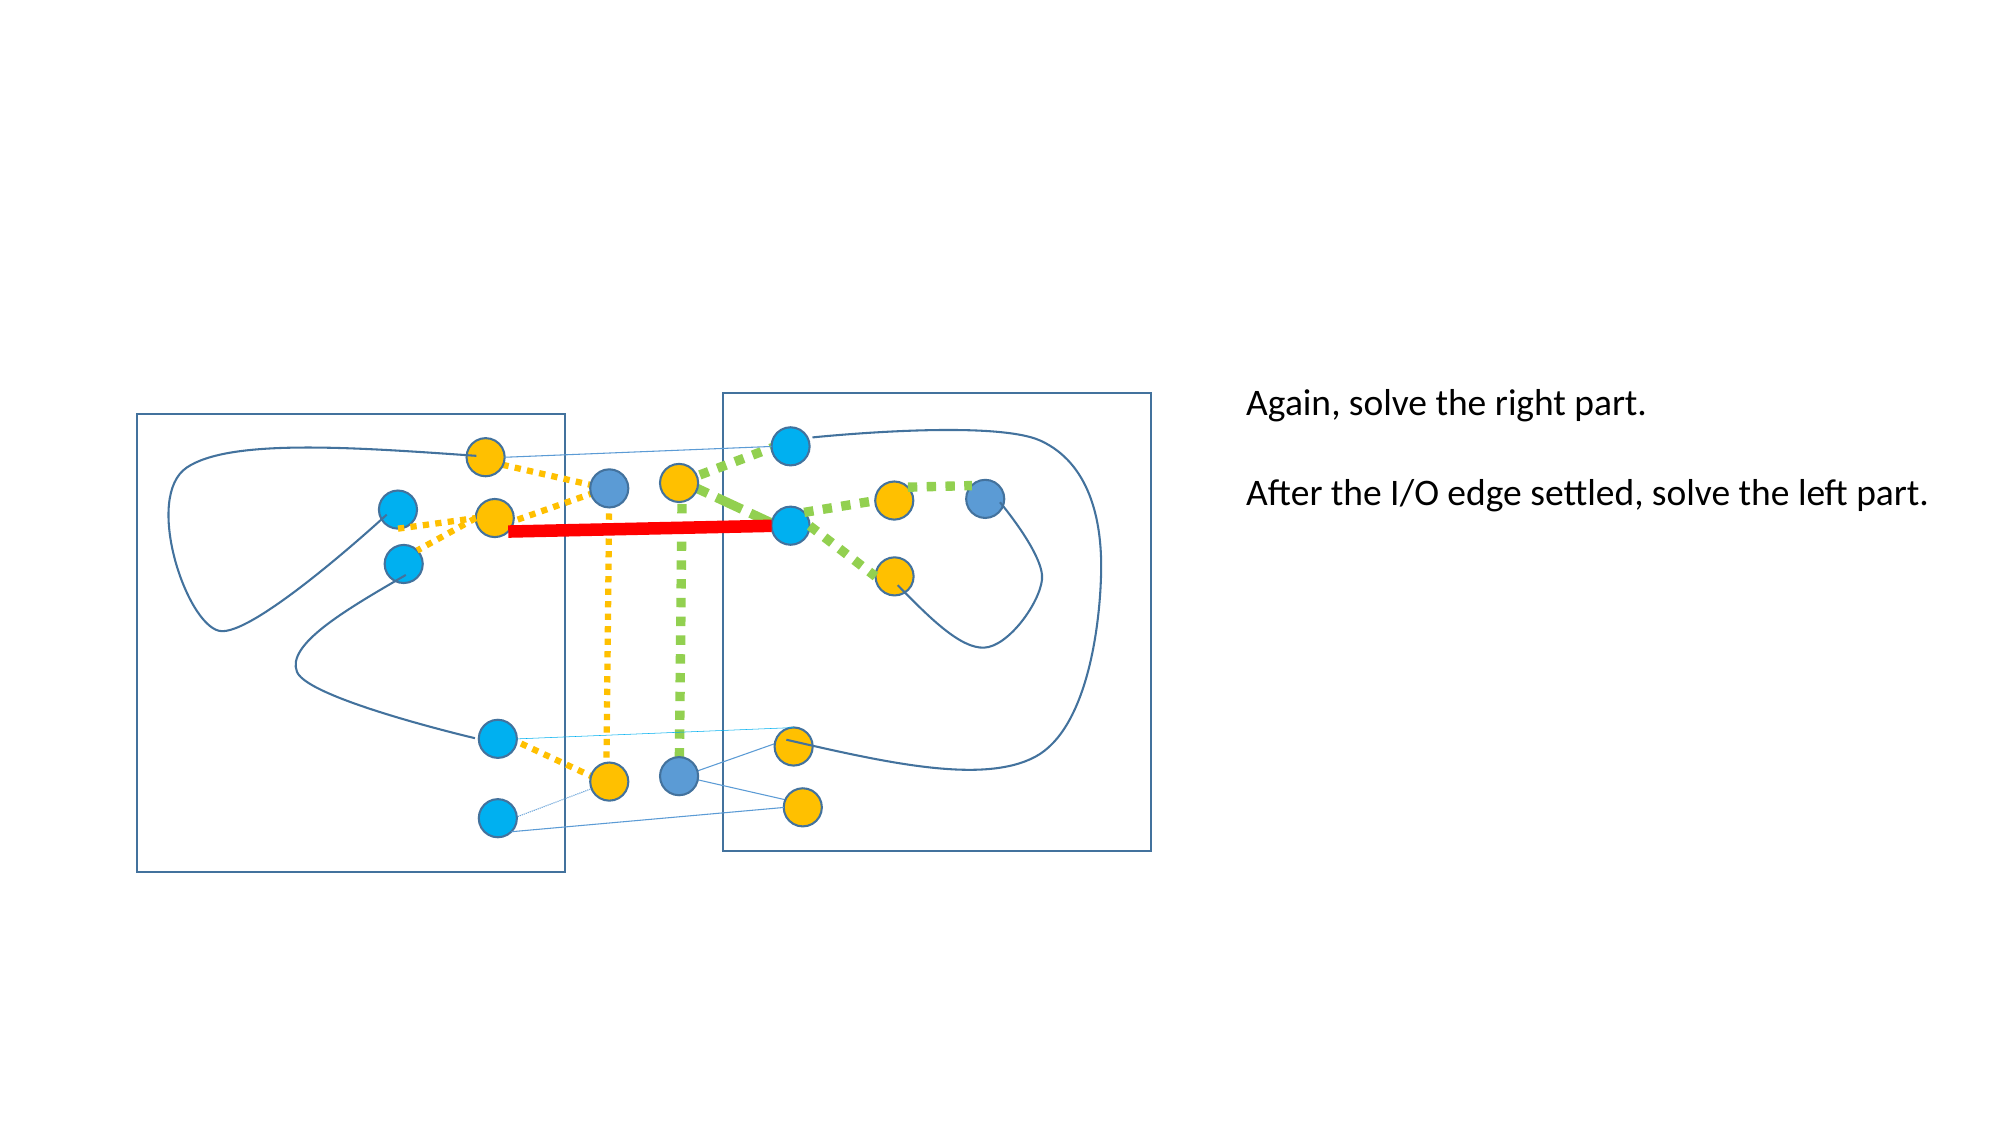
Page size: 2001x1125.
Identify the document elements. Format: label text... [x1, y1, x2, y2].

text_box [137, 392, 1152, 872]
text_box Again, solve the right part. After the I/O edge settled, solve the left part. [1231, 370, 1946, 521]
